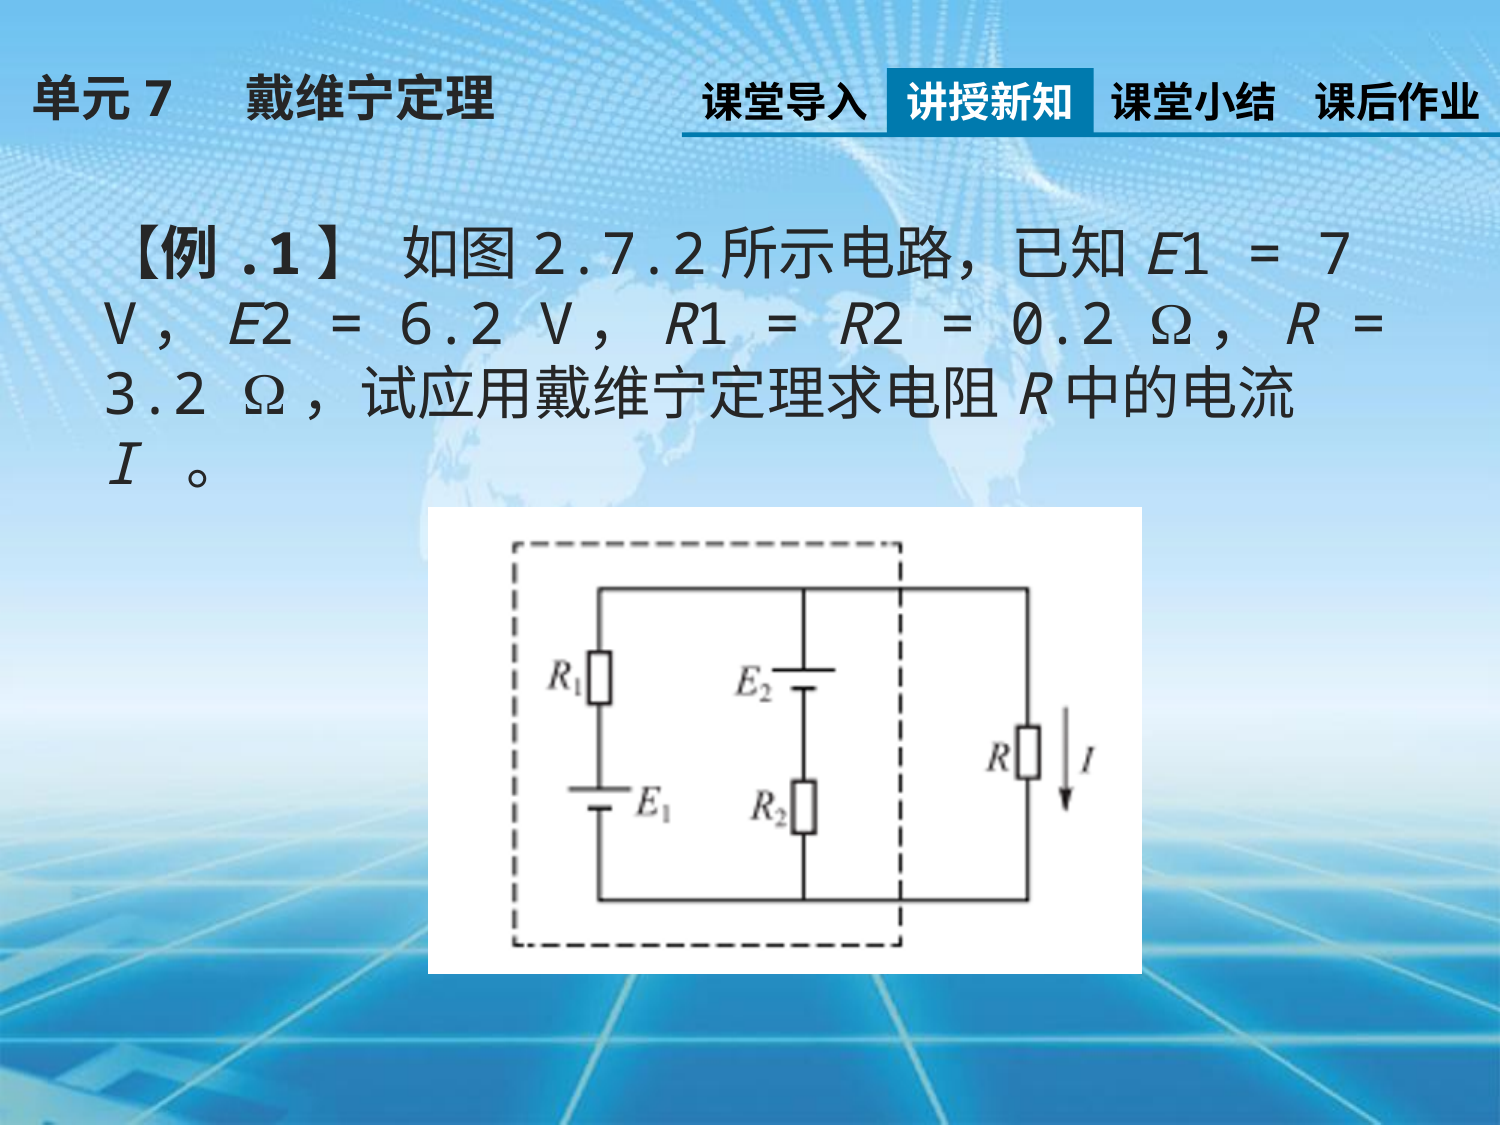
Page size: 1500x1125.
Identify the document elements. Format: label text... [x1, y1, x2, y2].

picture [0, 0, 1500, 1125]
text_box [16, 59, 1500, 135]
text_box 【例.1】 如图2.7.2所示电路，已知E1 = 7 V，E2 = 6.2 V，R1 = R2 = 0.2 ，R = 3.2 ，试应用戴维宁定理求电阻R中的电流I 。 [87, 262, 1438, 450]
